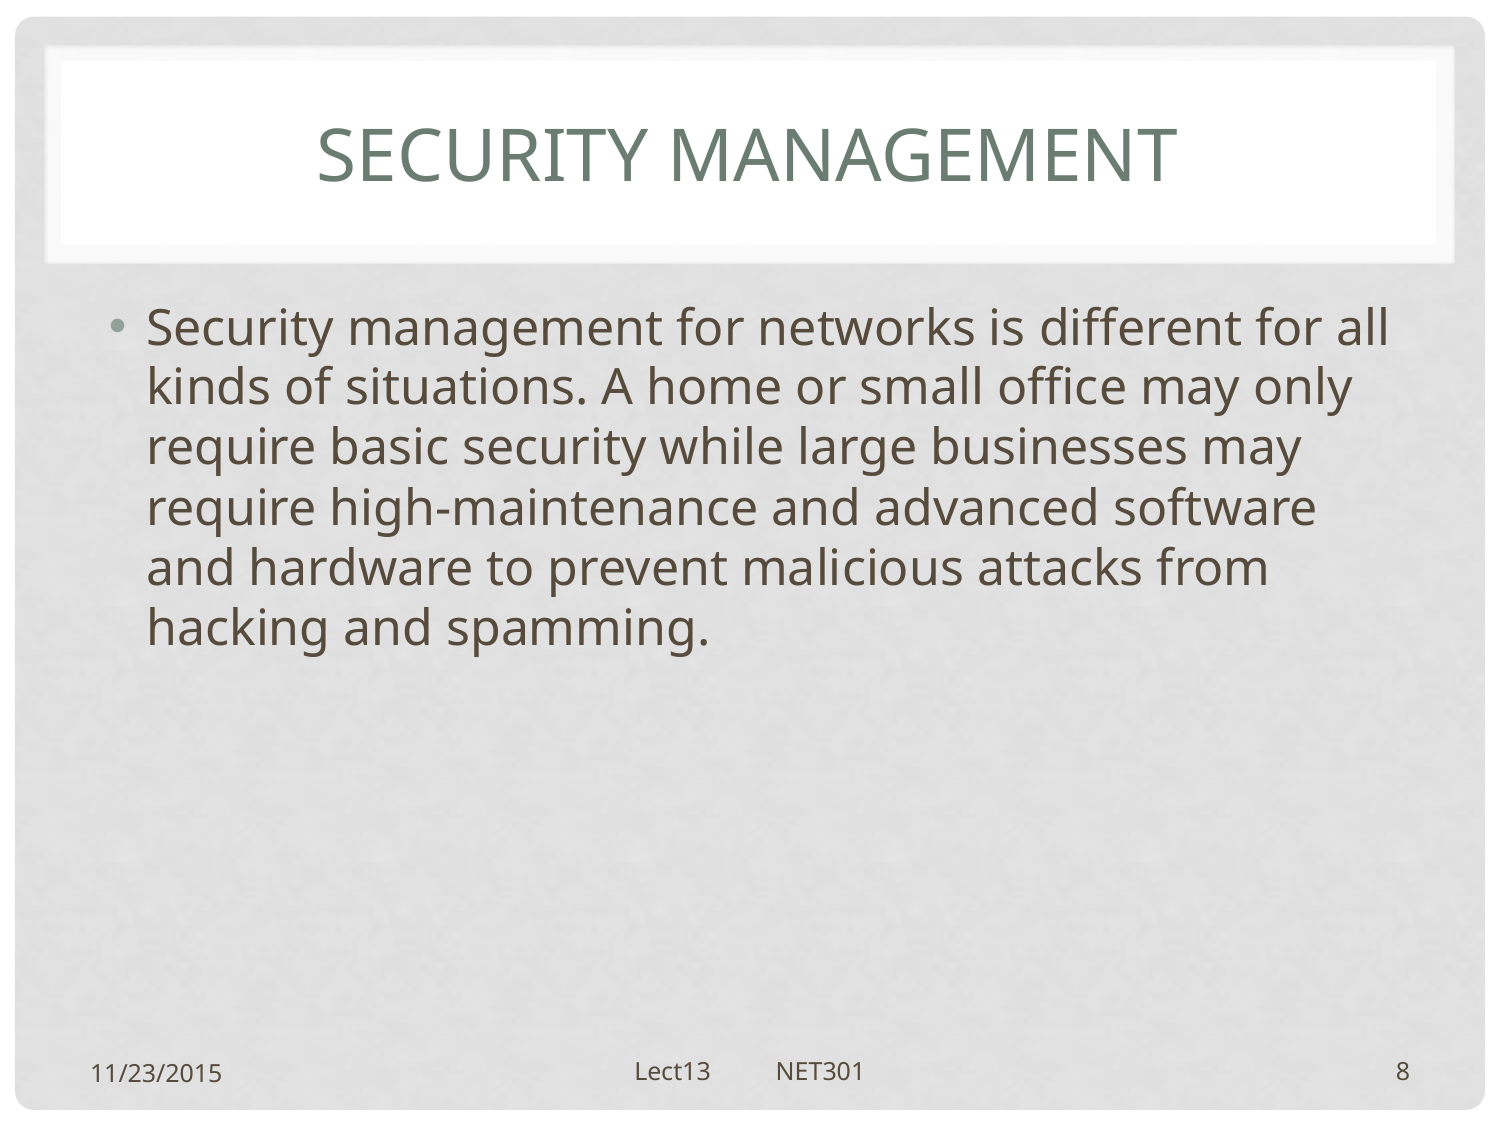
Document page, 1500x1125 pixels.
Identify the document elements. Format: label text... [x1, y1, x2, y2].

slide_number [75, 1042, 425, 1103]
list Security management for networks is different for all kinds of situations. A home or small office may only require basic security while large businesses may require high-maintenance and advanced software and hardware to prevent malicious attacks from hacking and spamming. [75, 287, 1425, 1005]
slide_number 8 [1074, 1042, 1425, 1103]
footer Lect13 NET301 [512, 1042, 988, 1103]
title Security management [69, 66, 1425, 238]
